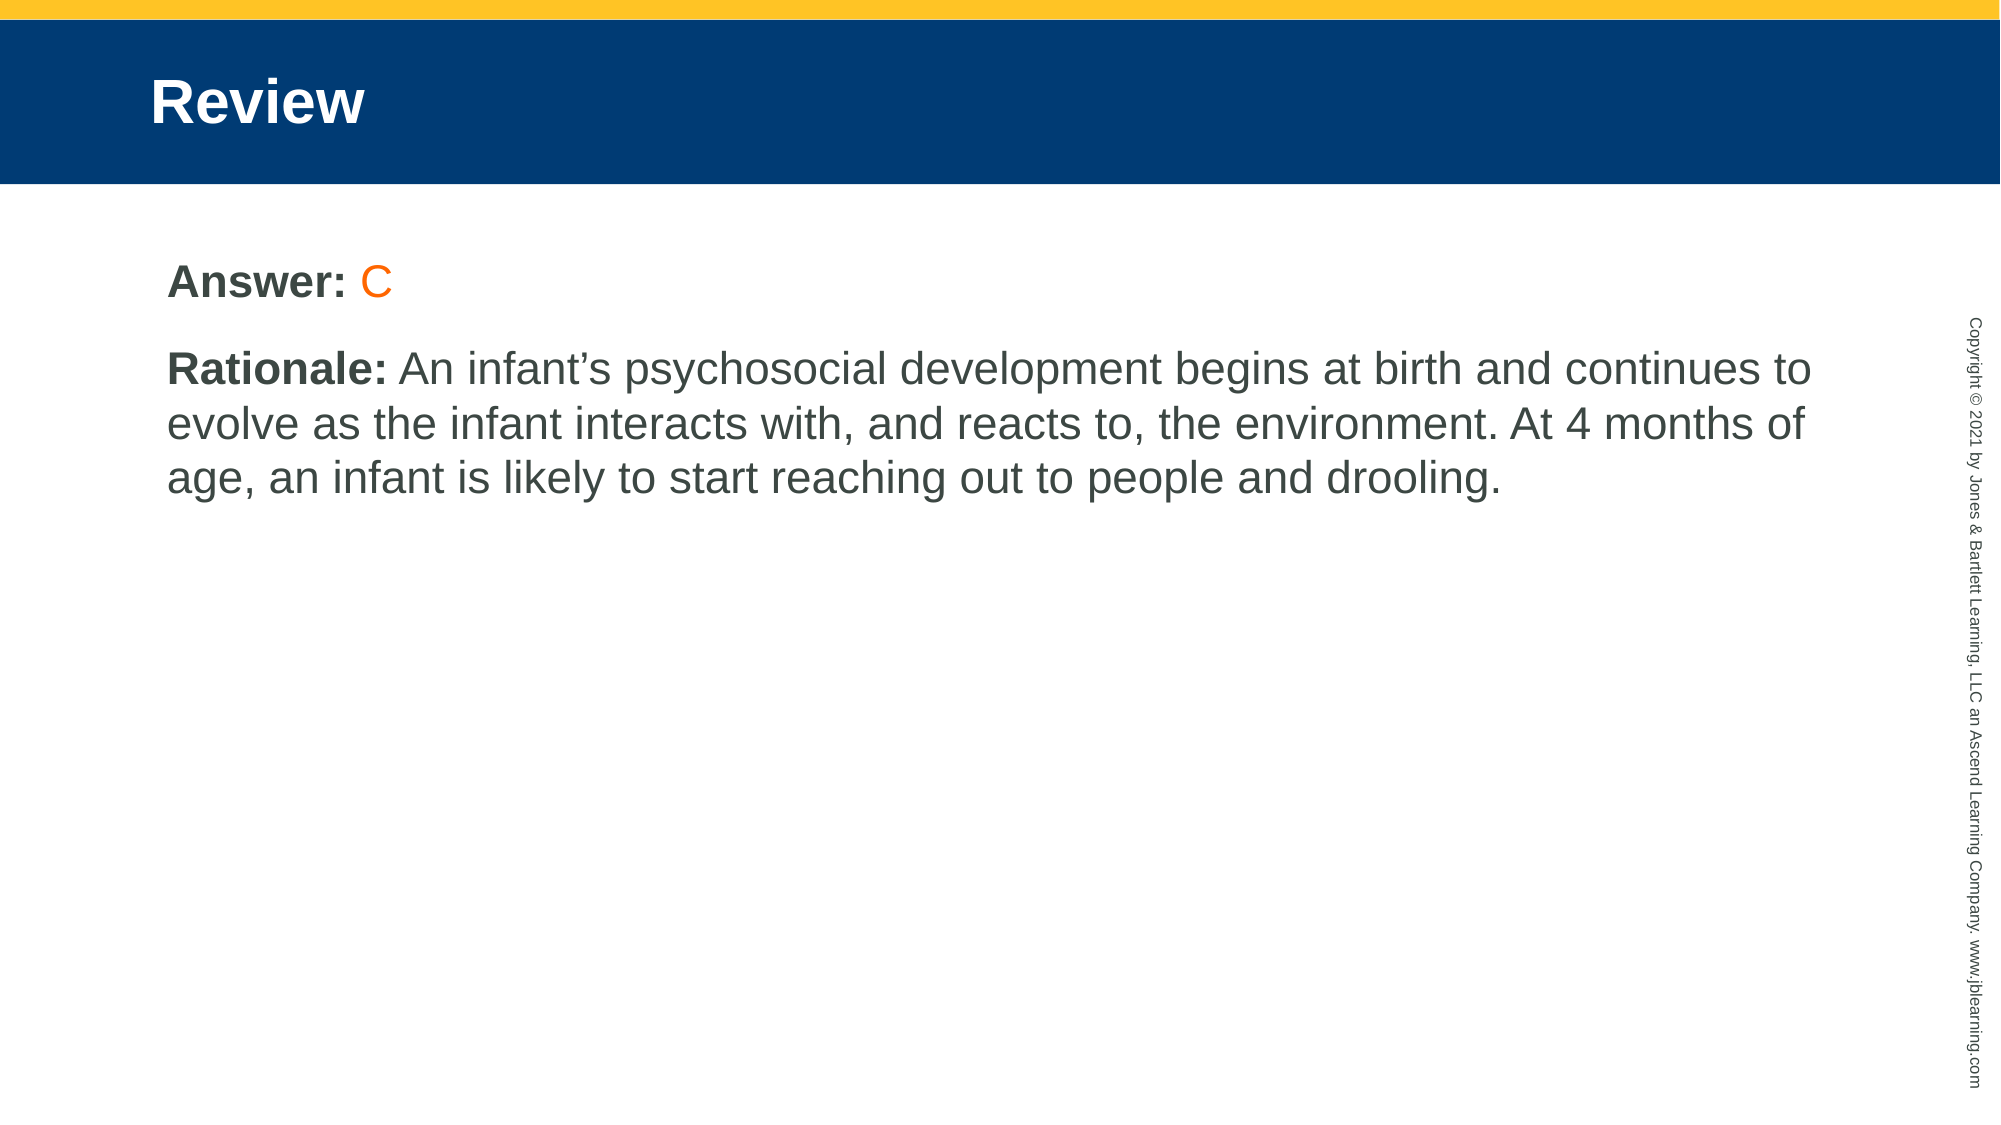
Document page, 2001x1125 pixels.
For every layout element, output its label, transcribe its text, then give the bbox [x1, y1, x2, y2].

list Answer: C Rationale: An infant’s psychosocial development begins at birth and continues to evolve as the infant interacts with, and reacts to, the environment. At 4 months of age, an infant is likely to start reaching out to people and drooling. [151, 244, 1840, 1016]
title Review [0, 19, 2000, 185]
